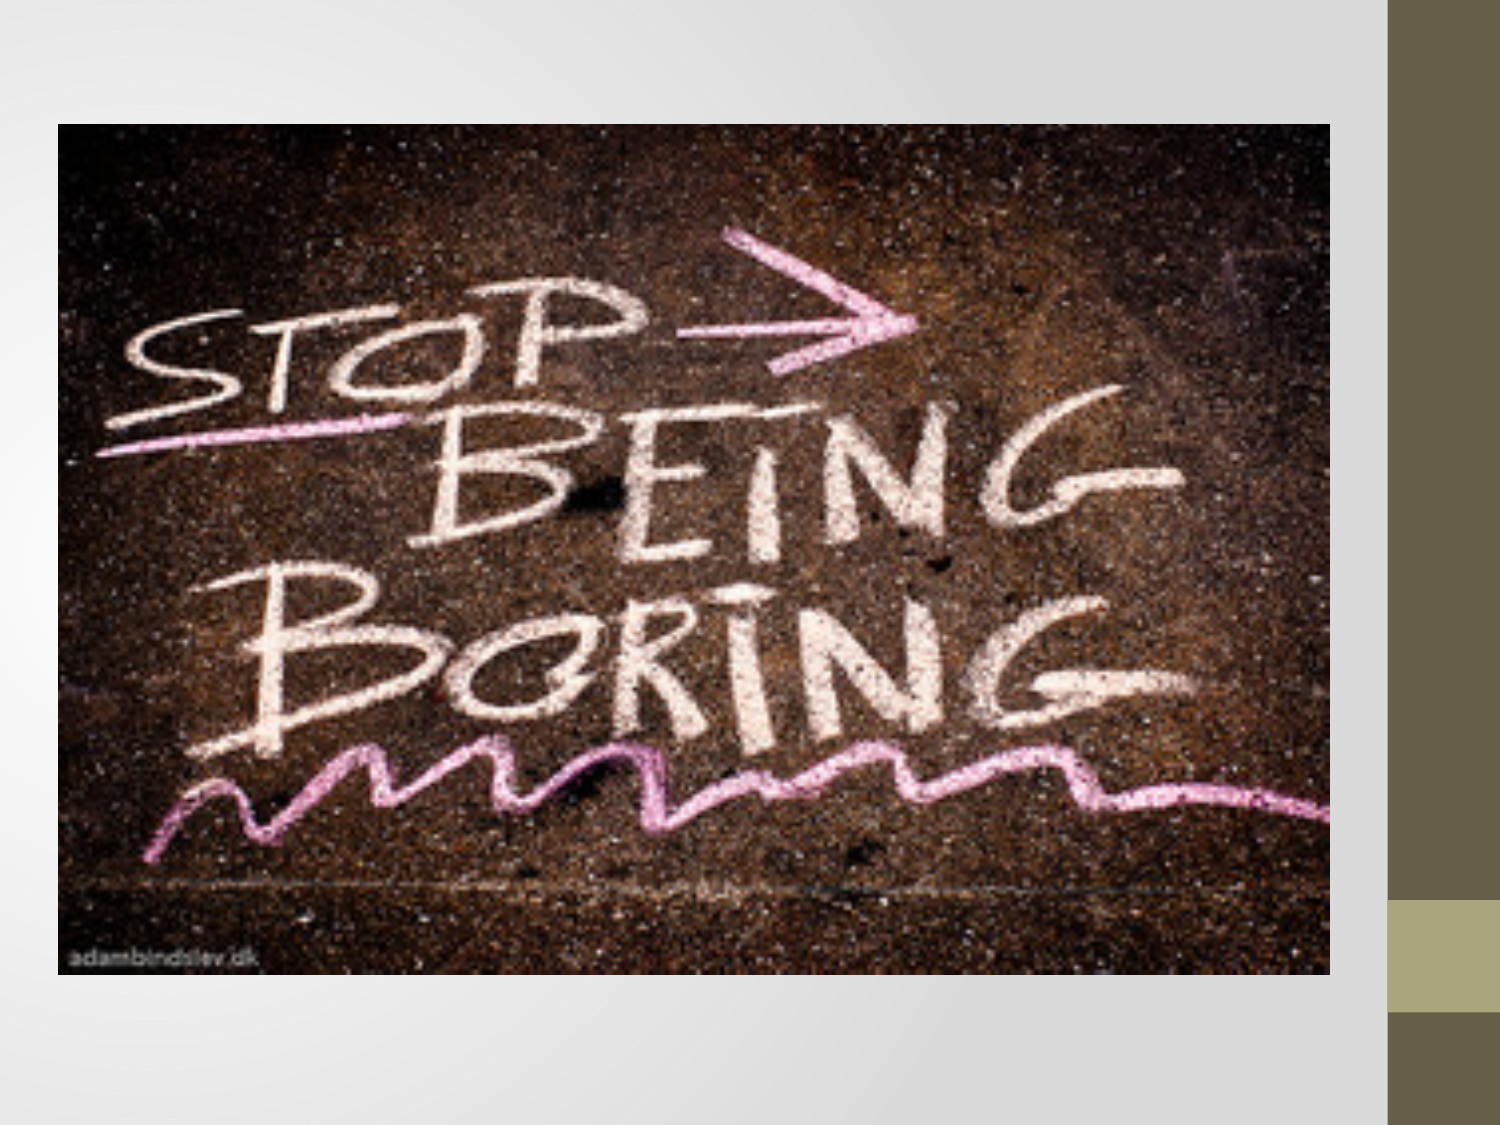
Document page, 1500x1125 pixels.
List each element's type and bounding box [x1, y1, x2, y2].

picture [58, 124, 1331, 976]
